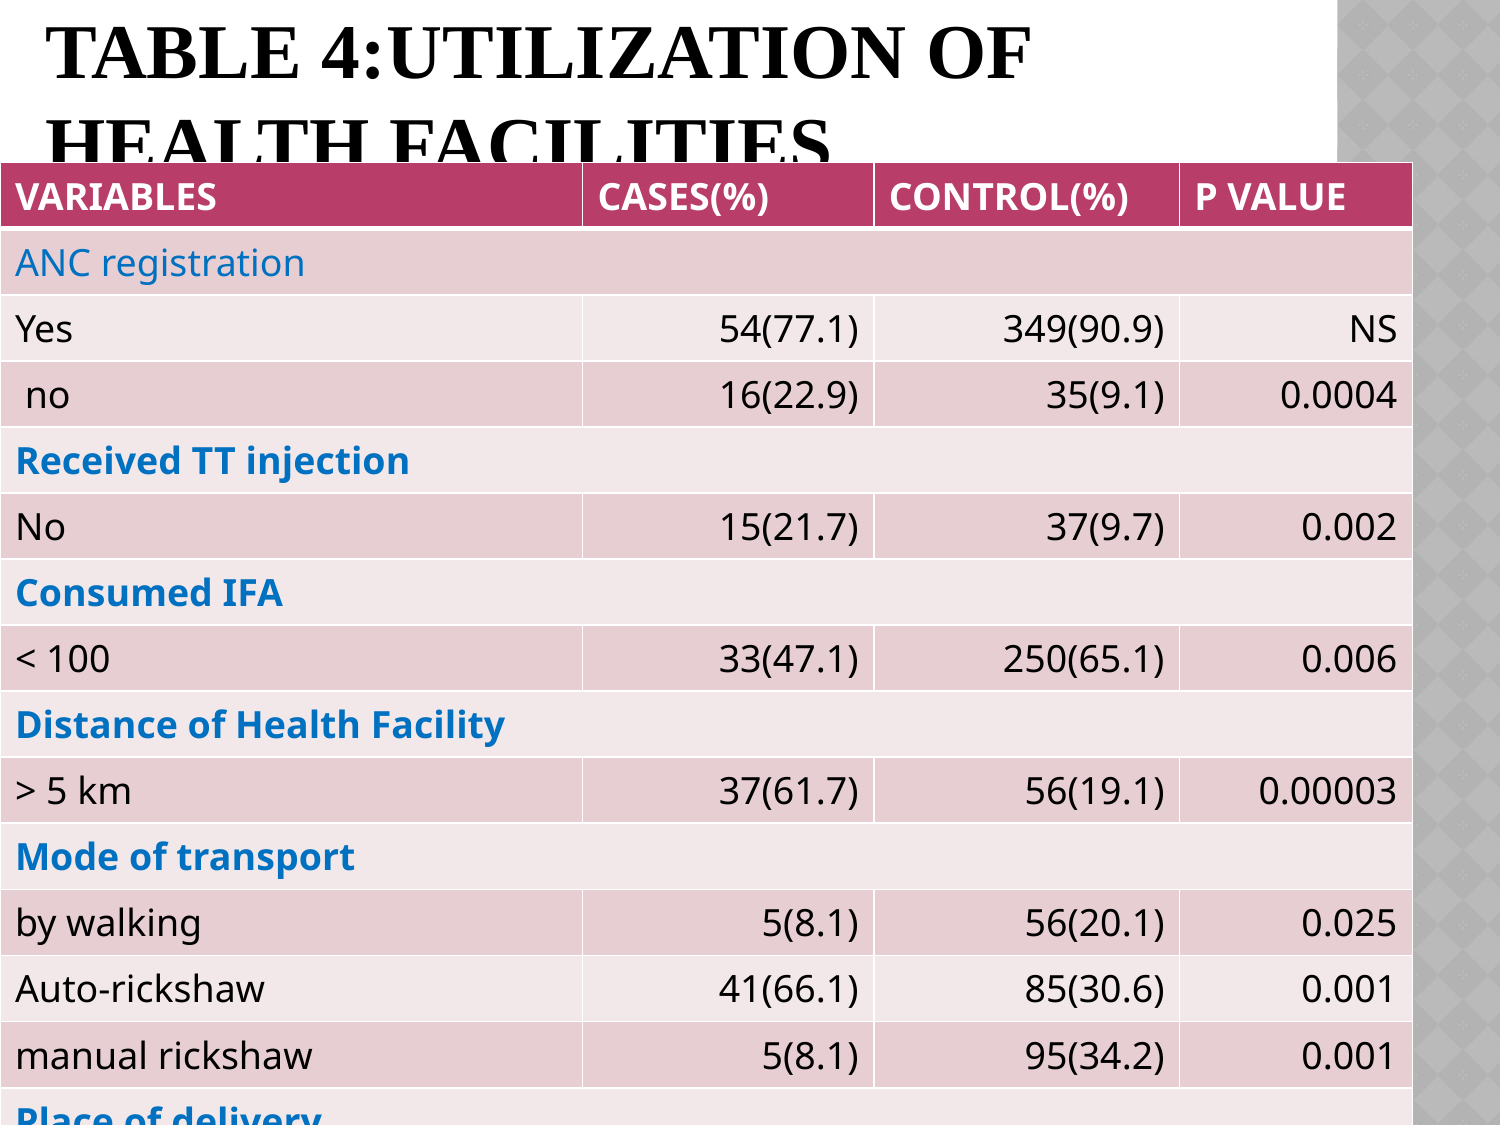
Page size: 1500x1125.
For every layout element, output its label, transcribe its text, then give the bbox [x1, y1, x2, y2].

table_cell no [1, 362, 582, 426]
table_cell Received TT injection [1, 428, 1412, 492]
table_cell 250(65.1) [875, 626, 1179, 690]
table_cell < 100 [1, 626, 582, 690]
table_cell 349(90.9) [875, 296, 1179, 360]
table_cell 37(9.7) [875, 494, 1179, 558]
table_cell 15(21.7) [583, 494, 873, 558]
table_cell 0.001 [1180, 1022, 1412, 1087]
table_cell Consumed IFA [1, 560, 1412, 624]
table_cell 16(22.9) [583, 362, 873, 426]
table_cell 41(66.1) [583, 956, 873, 1021]
table_cell Mode of transport [1, 824, 1412, 889]
table_cell NS [1180, 296, 1412, 360]
table_cell > 5 km [1, 758, 582, 822]
table_cell manual rickshaw [1, 1022, 582, 1087]
title TABLE 4:UTILIZATION OF HEALTH FACILITIES [37, 0, 1225, 162]
table_cell 54(77.1) [583, 296, 873, 360]
table_cell 37(61.7) [583, 758, 873, 822]
table_cell 0.002 [1180, 494, 1412, 558]
table_cell No [1, 494, 582, 558]
table_cell 33(47.1) [583, 626, 873, 690]
table_cell ANC registration [1, 231, 1412, 294]
table_header CONTROL(%) [875, 163, 1179, 226]
table_cell Place of delivery [1, 1089, 1412, 1125]
table_cell 56(20.1) [875, 890, 1179, 955]
table_cell 0.0004 [1180, 362, 1412, 426]
table_cell 35(9.1) [875, 362, 1179, 426]
table_cell Auto-rickshaw [1, 956, 582, 1021]
table_header CASES(%) [583, 163, 873, 226]
table_cell by walking [1, 890, 582, 955]
table_cell Yes [1, 296, 582, 360]
table_cell 0.00003 [1180, 758, 1412, 822]
table_cell 0.001 [1180, 956, 1412, 1021]
table_cell 56(19.1) [875, 758, 1179, 822]
table_header VARIABLES [1, 163, 582, 226]
table_cell 95(34.2) [875, 1022, 1179, 1087]
table_cell 5(8.1) [583, 890, 873, 955]
table_cell Distance of Health Facility [1, 692, 1412, 756]
table_cell 0.006 [1180, 626, 1412, 690]
table_cell 85(30.6) [875, 956, 1179, 1021]
table_cell 0.025 [1180, 890, 1412, 955]
table_header P VALUE [1180, 163, 1412, 226]
table_cell 5(8.1) [583, 1022, 873, 1087]
